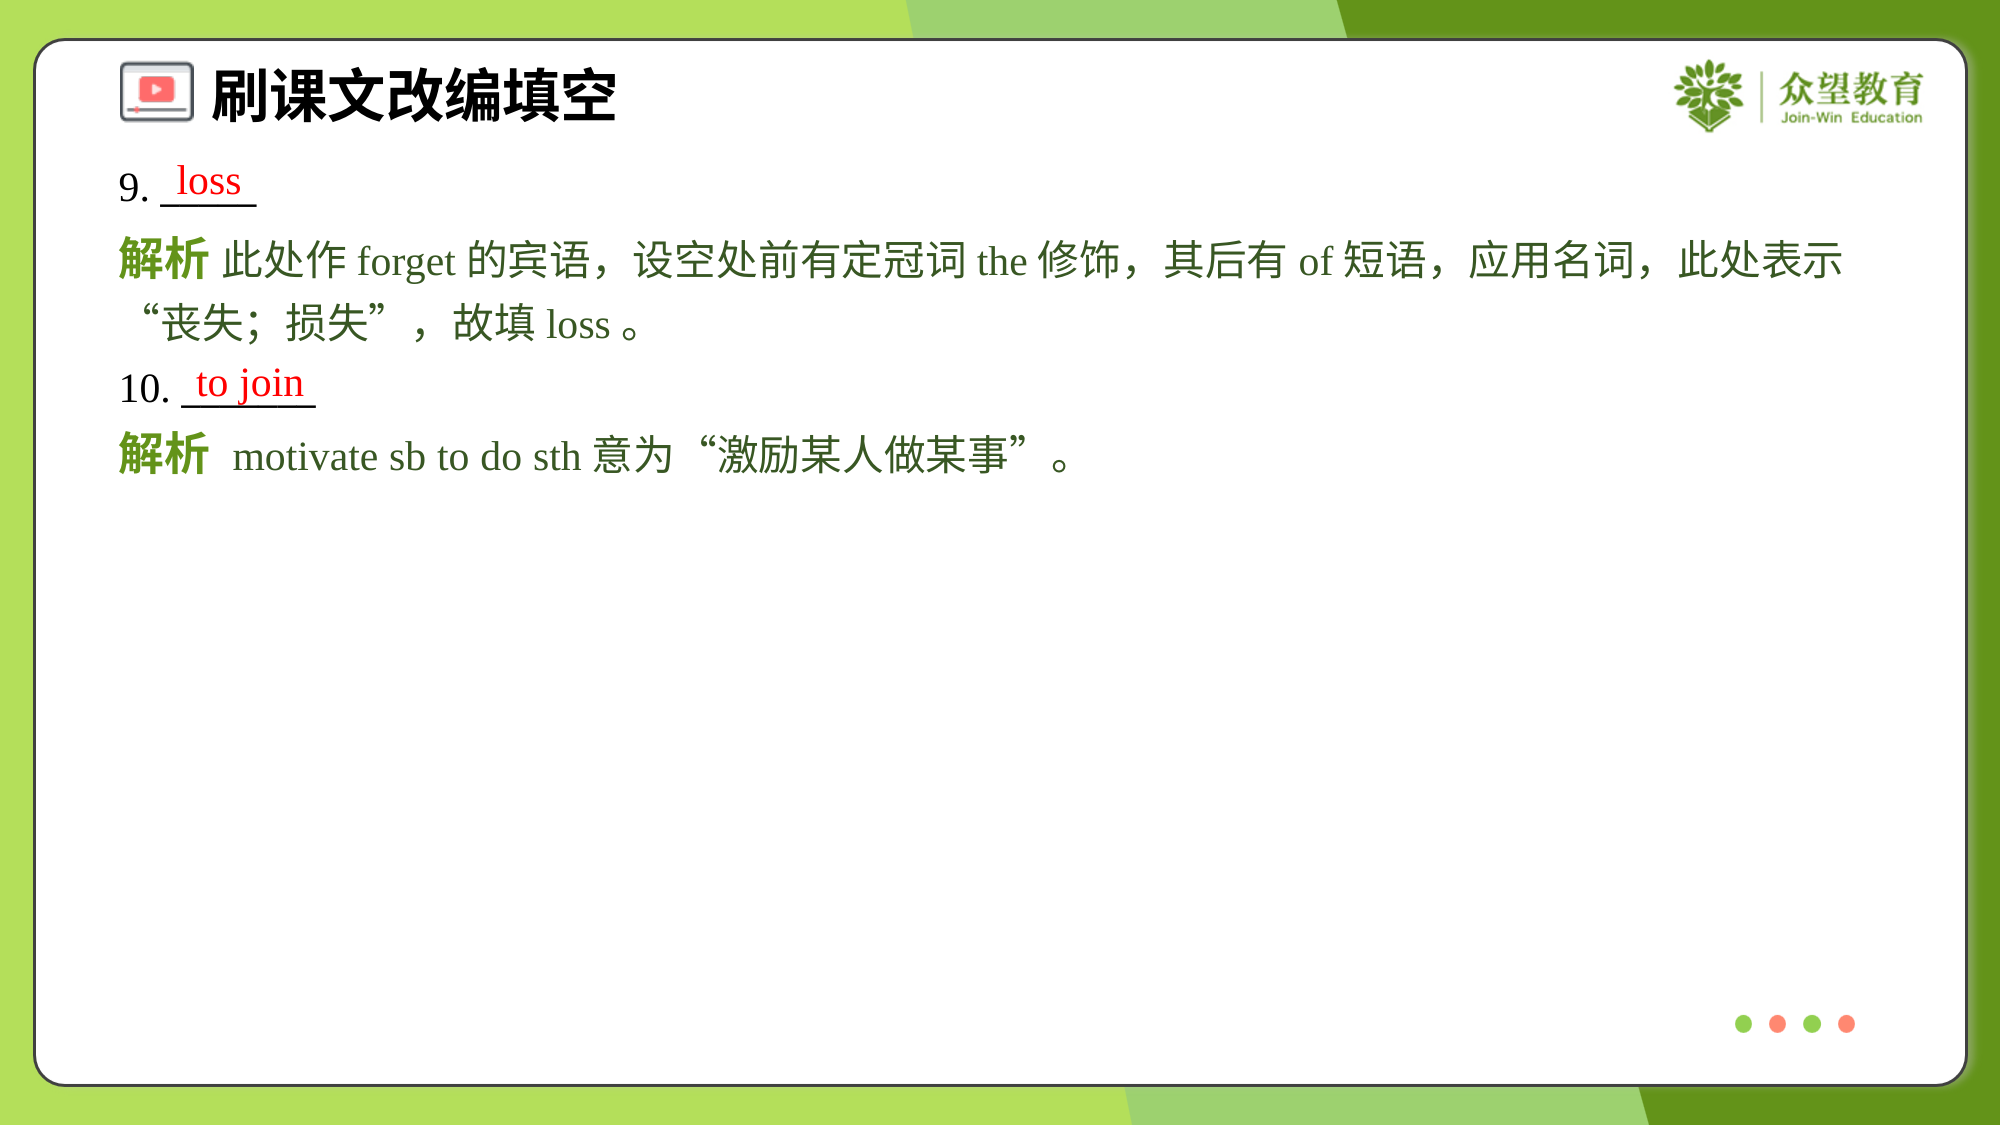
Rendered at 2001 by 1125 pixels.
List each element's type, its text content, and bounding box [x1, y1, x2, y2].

text_box 解析 motivate sb to do sth意为“激励某人做某事”。 [118, 411, 1883, 474]
text_box 10. _______ [118, 348, 1883, 406]
text_box 解析 此处作forget的宾语，设空处前有定冠词the修饰，其后有of短语，应用名词，此处表示“丧失；损失”，故填loss。 [118, 215, 1883, 343]
text_box 9. _____ [118, 146, 1883, 204]
text_box to join [186, 341, 314, 399]
text_box loss [172, 140, 246, 199]
picture [0, 0, 2000, 1125]
